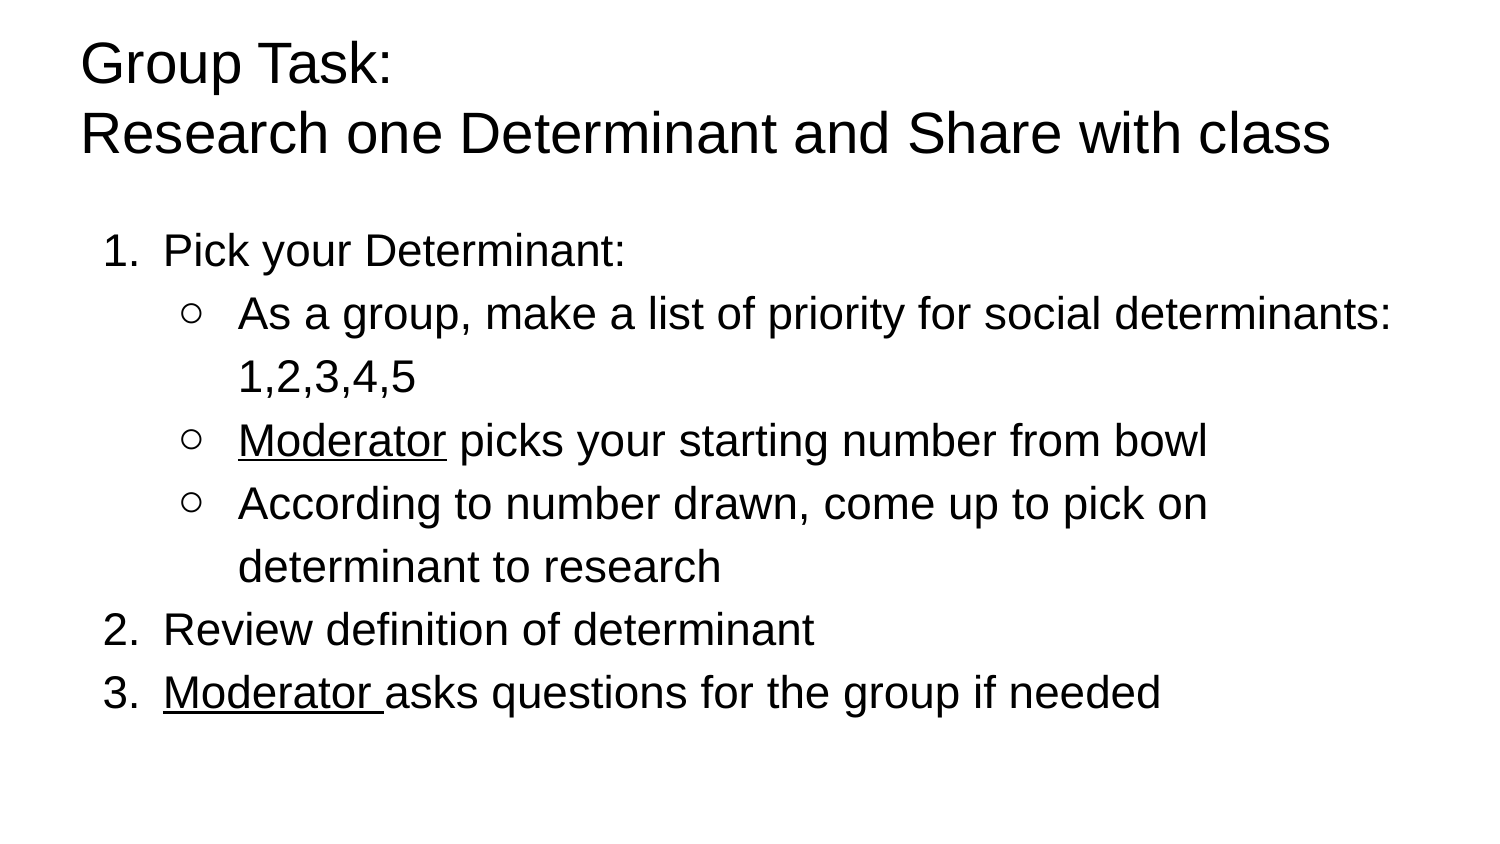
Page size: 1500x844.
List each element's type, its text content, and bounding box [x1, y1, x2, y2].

list Pick your Determinant: As a group, make a list of priority for social determinants: 1,2,3,4,5 Moderator picks your starting number from bowl According to number drawn, come up to pick on determinant to research Review definition of determinant Moderator asks questions for the group if needed [72, 204, 1428, 821]
title Group Task: Research one Determinant and Share with class [72, 36, 1467, 166]
